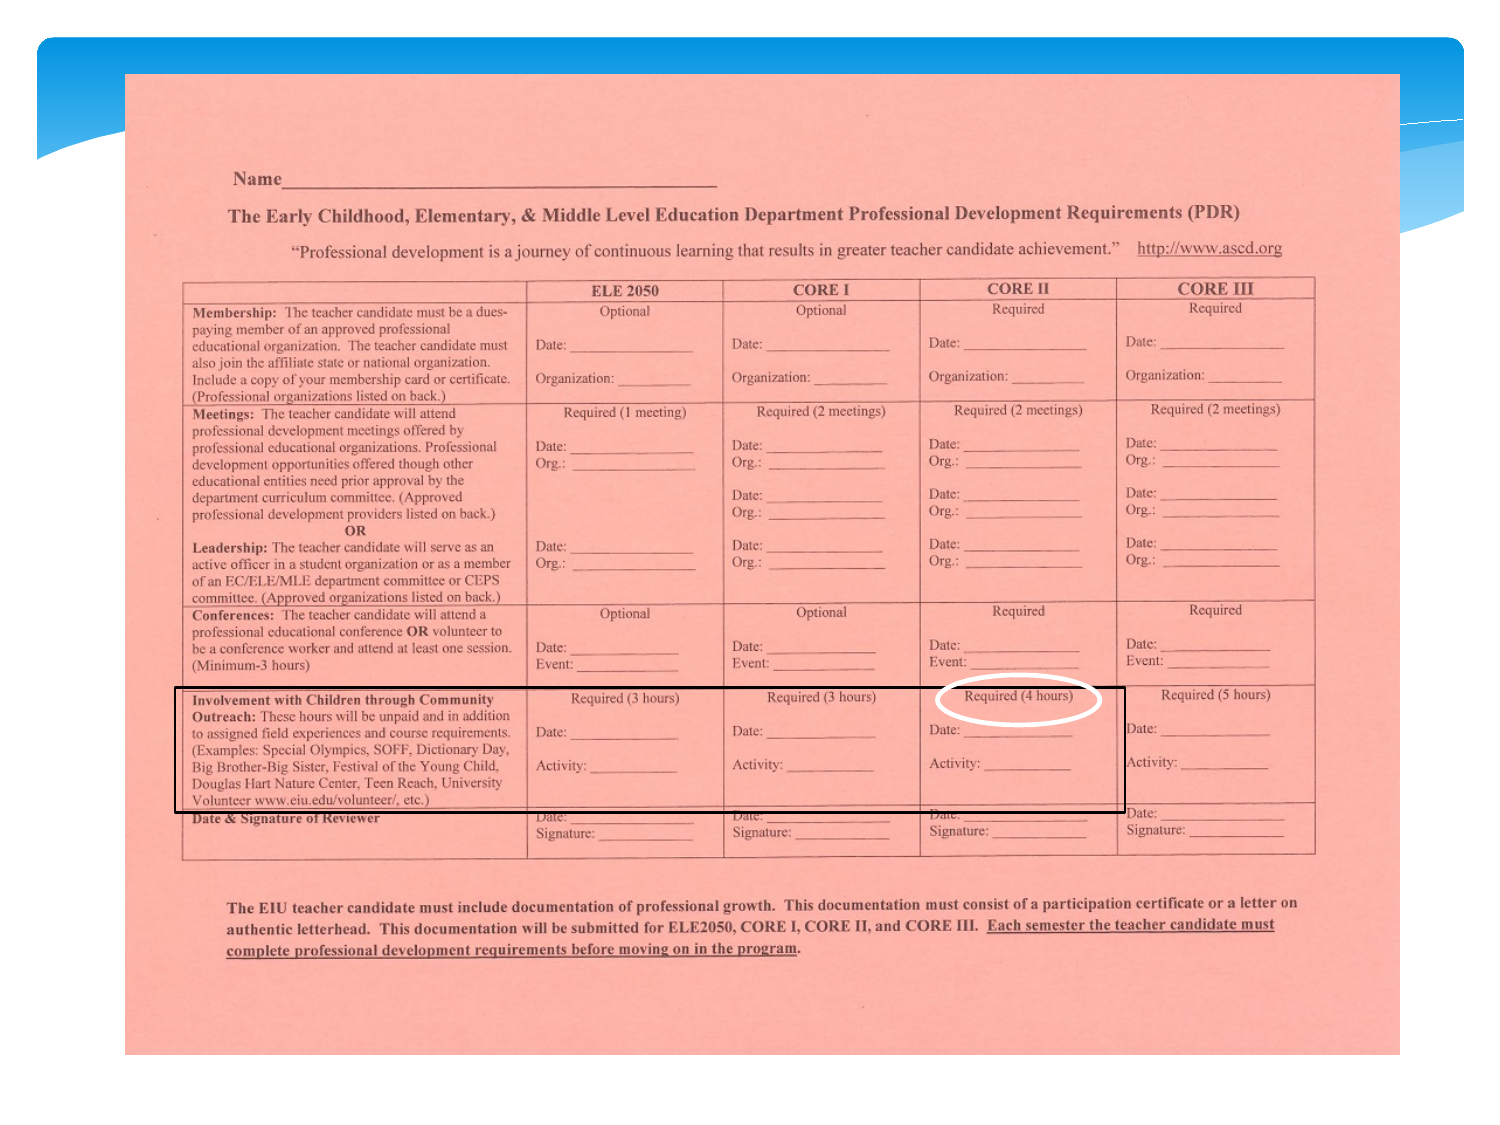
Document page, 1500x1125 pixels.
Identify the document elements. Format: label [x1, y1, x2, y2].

picture [124, 74, 1401, 1055]
